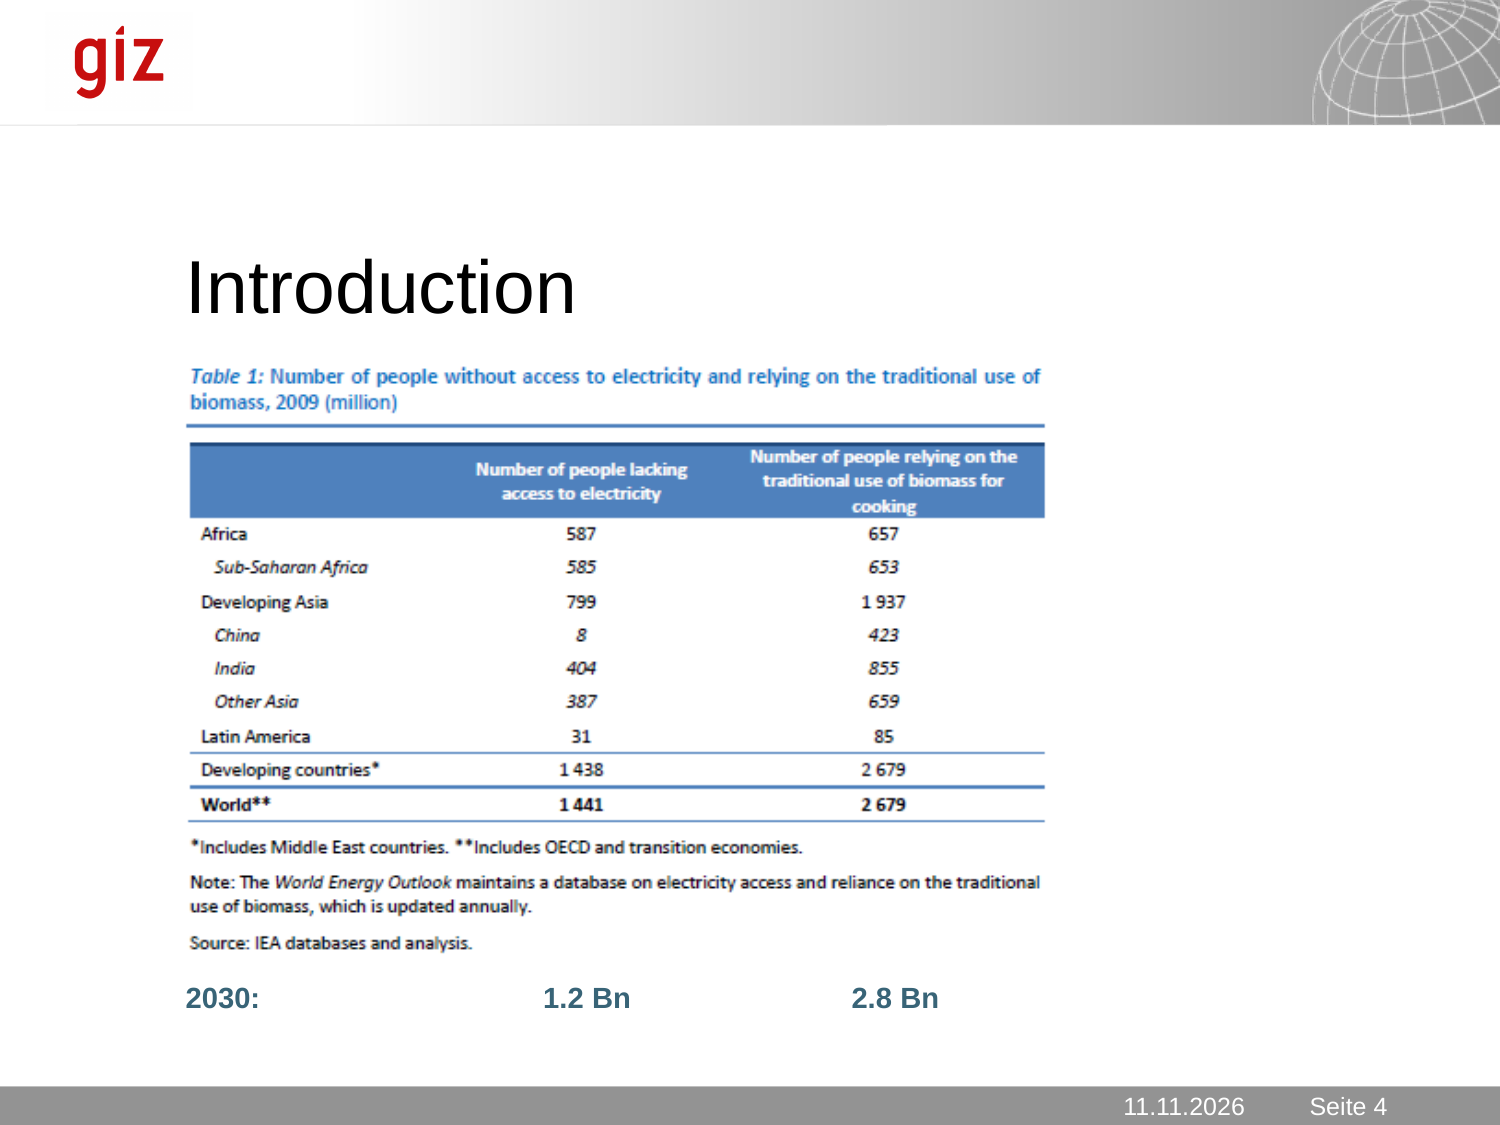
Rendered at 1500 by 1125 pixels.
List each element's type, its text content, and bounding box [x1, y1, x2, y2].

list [135, 343, 1084, 982]
title Introduction 2030: 1.2 Bn 2.8 Bn [170, 231, 1325, 334]
picture [45, 12, 193, 111]
picture [1311, 0, 1500, 125]
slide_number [1108, 1082, 1322, 1125]
